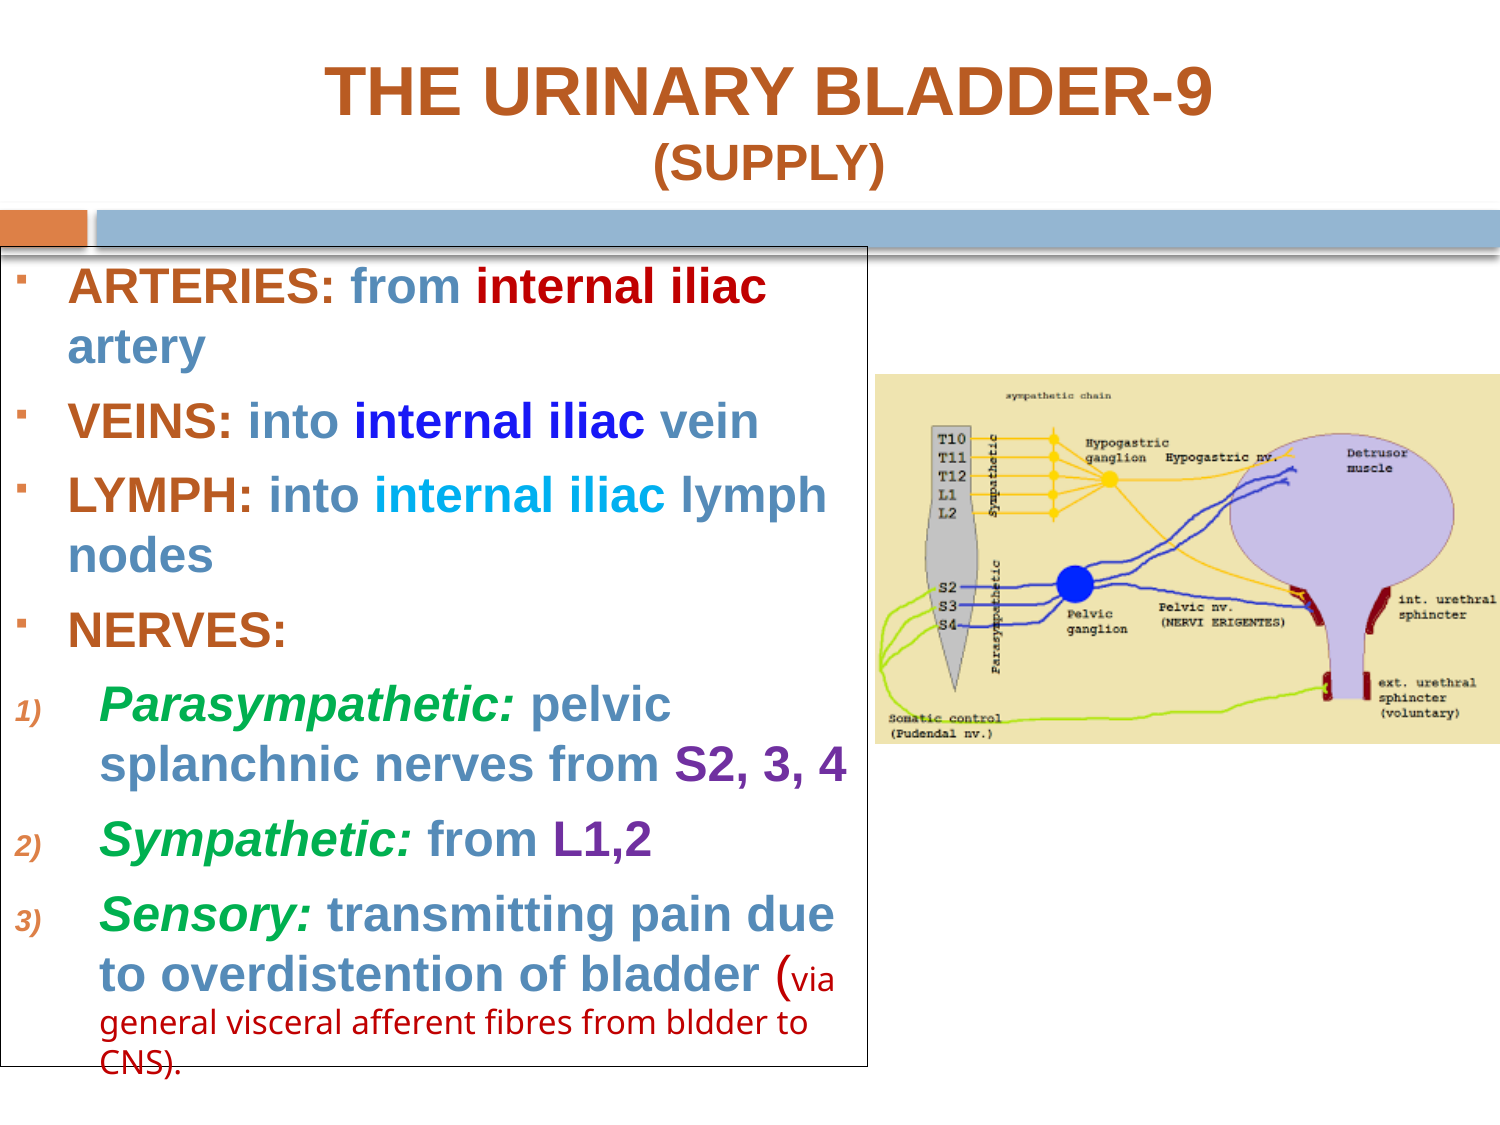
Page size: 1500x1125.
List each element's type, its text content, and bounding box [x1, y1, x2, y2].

title THE URINARY BLADDER-9 (SUPPLY) [100, 37, 1438, 200]
list ARTERIES: from internal iliac artery VEINS: into internal iliac vein LYMPH: into internal iliac lymph nodes NERVES: Parasympathetic: pelvic splanchnic nerves from S2, 3, 4 Sympathetic: from L1,2 Sensory: transmitting pain due to overdistention of bladder (via general visceral afferent fibres from bldder to CNS). [0, 246, 868, 1067]
picture [874, 374, 1500, 744]
